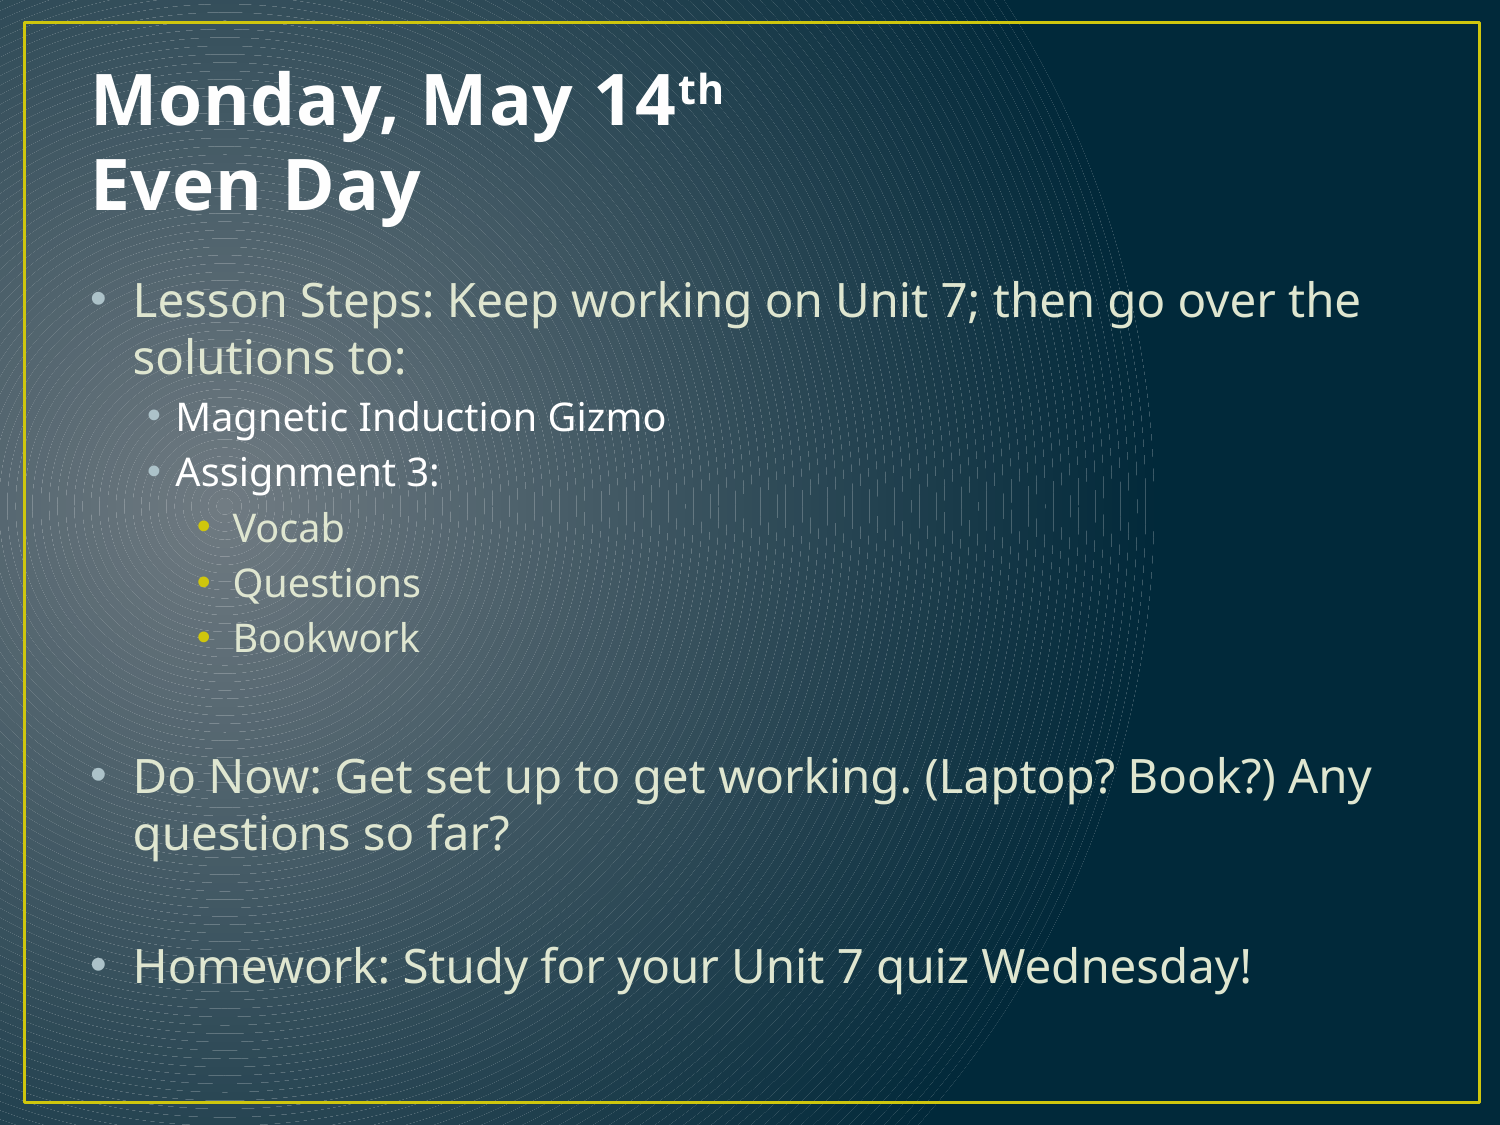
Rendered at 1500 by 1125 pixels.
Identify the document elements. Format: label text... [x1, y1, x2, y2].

title Monday, May 14th Even Day [75, 45, 1425, 233]
list Lesson Steps: Keep working on Unit 7; then go over the solutions to: Magnetic Induction Gizmo Assignment 3: Vocab Questions Bookwork Do Now: Get set up to get working. (Laptop? Book?) Any questions so far? Homework: Study for your Unit 7 quiz Wednesday! [75, 262, 1425, 1005]
